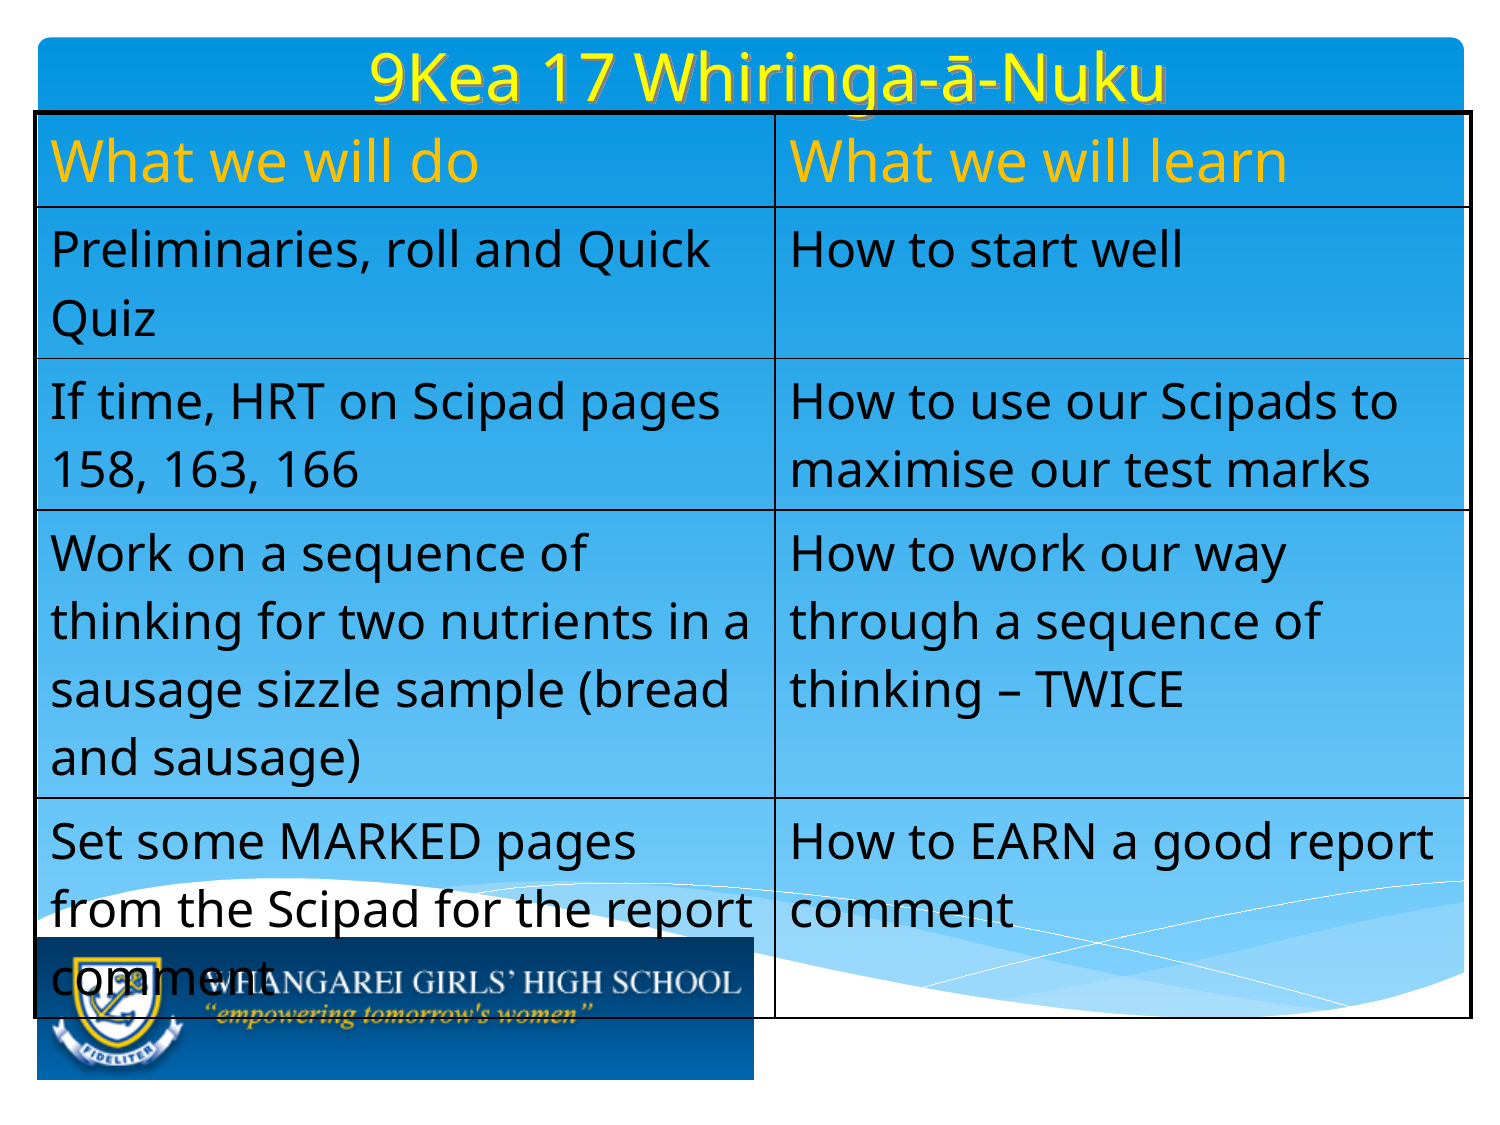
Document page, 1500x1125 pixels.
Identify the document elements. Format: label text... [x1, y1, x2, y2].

table_cell How to start well [776, 208, 1469, 358]
table_cell If time, HRT on Scipad pages 158, 163, 166 [37, 359, 774, 509]
table_cell Preliminaries, roll and Quick Quiz [37, 208, 774, 358]
table_header What we will do [37, 115, 774, 206]
table_cell Work on a sequence of thinking for two nutrients in a sausage sizzle sample (bread and sausage) [37, 511, 774, 797]
table_cell How to use our Scipads to maximise our test marks [776, 359, 1469, 509]
table_header What we will learn [776, 115, 1469, 206]
table_cell How to EARN a good report comment [776, 799, 1469, 1017]
table_cell Set some MARKED pages from the Scipad for the report comment [37, 799, 774, 1017]
picture [37, 937, 754, 1080]
text_box 9Kea 17 Whiringa-ā-Nuku [162, 24, 1375, 110]
table_cell How to work our way through a sequence of thinking – TWICE [776, 511, 1469, 797]
